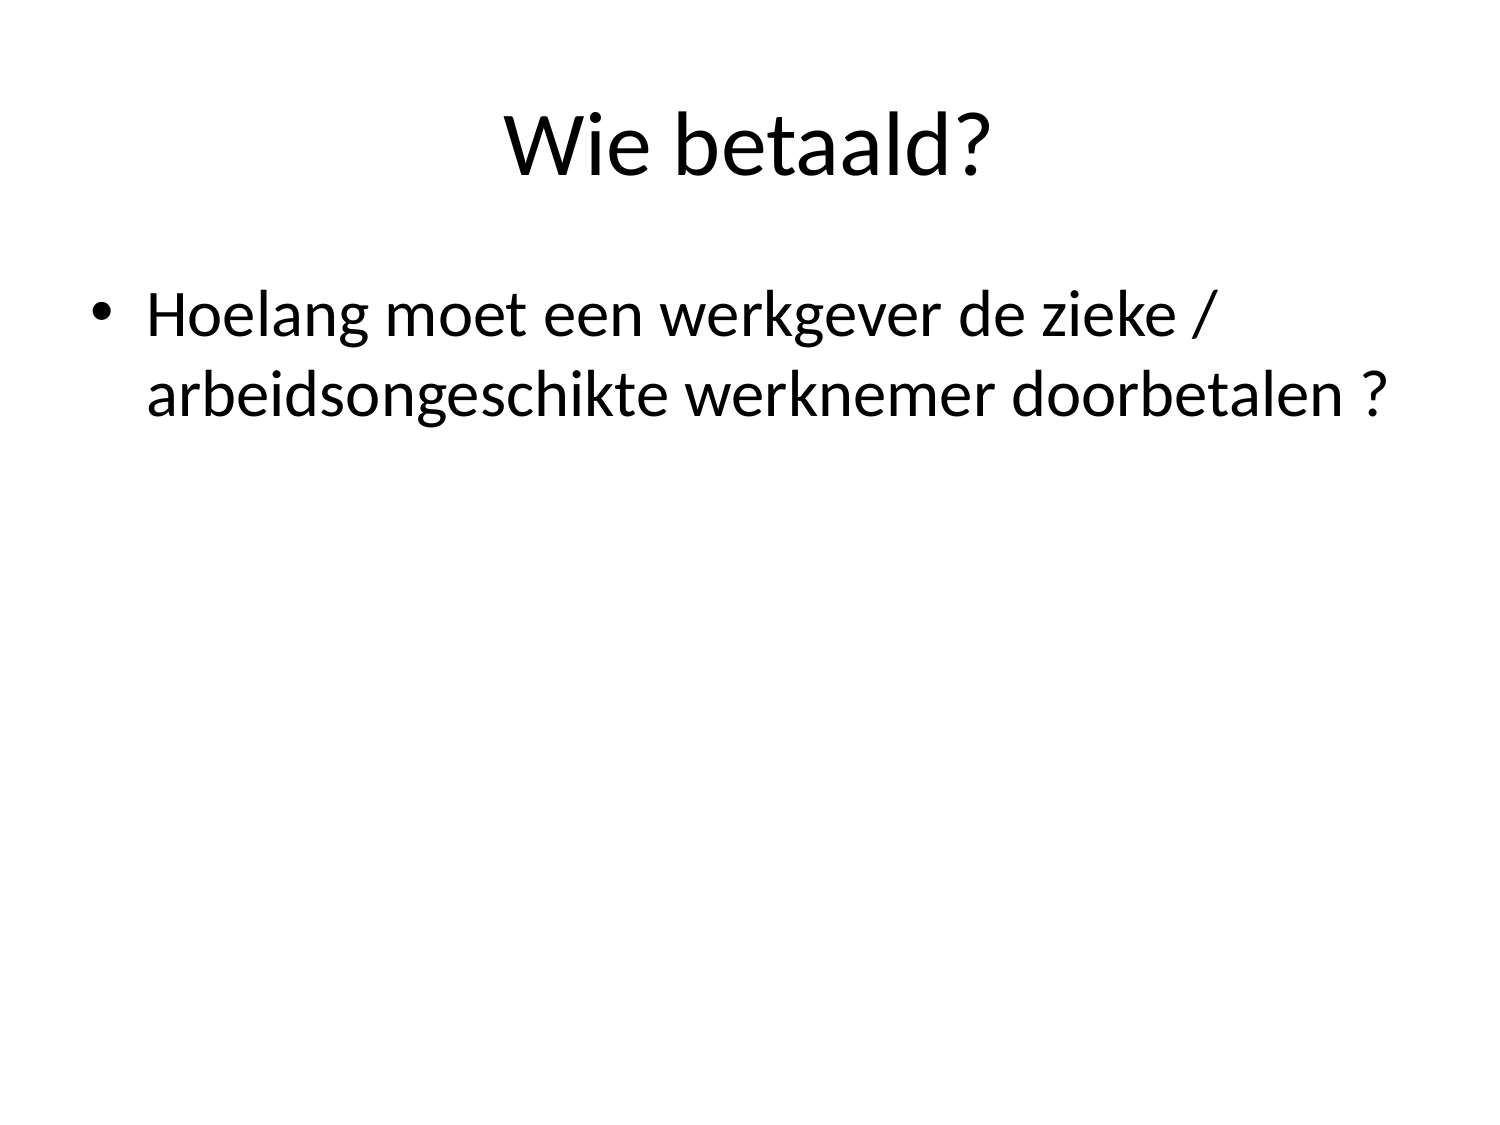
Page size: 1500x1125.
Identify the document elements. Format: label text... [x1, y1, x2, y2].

list Hoelang moet een werkgever de zieke / arbeidsongeschikte werknemer doorbetalen ? [75, 262, 1425, 1005]
title Wie betaald? [75, 45, 1425, 233]
